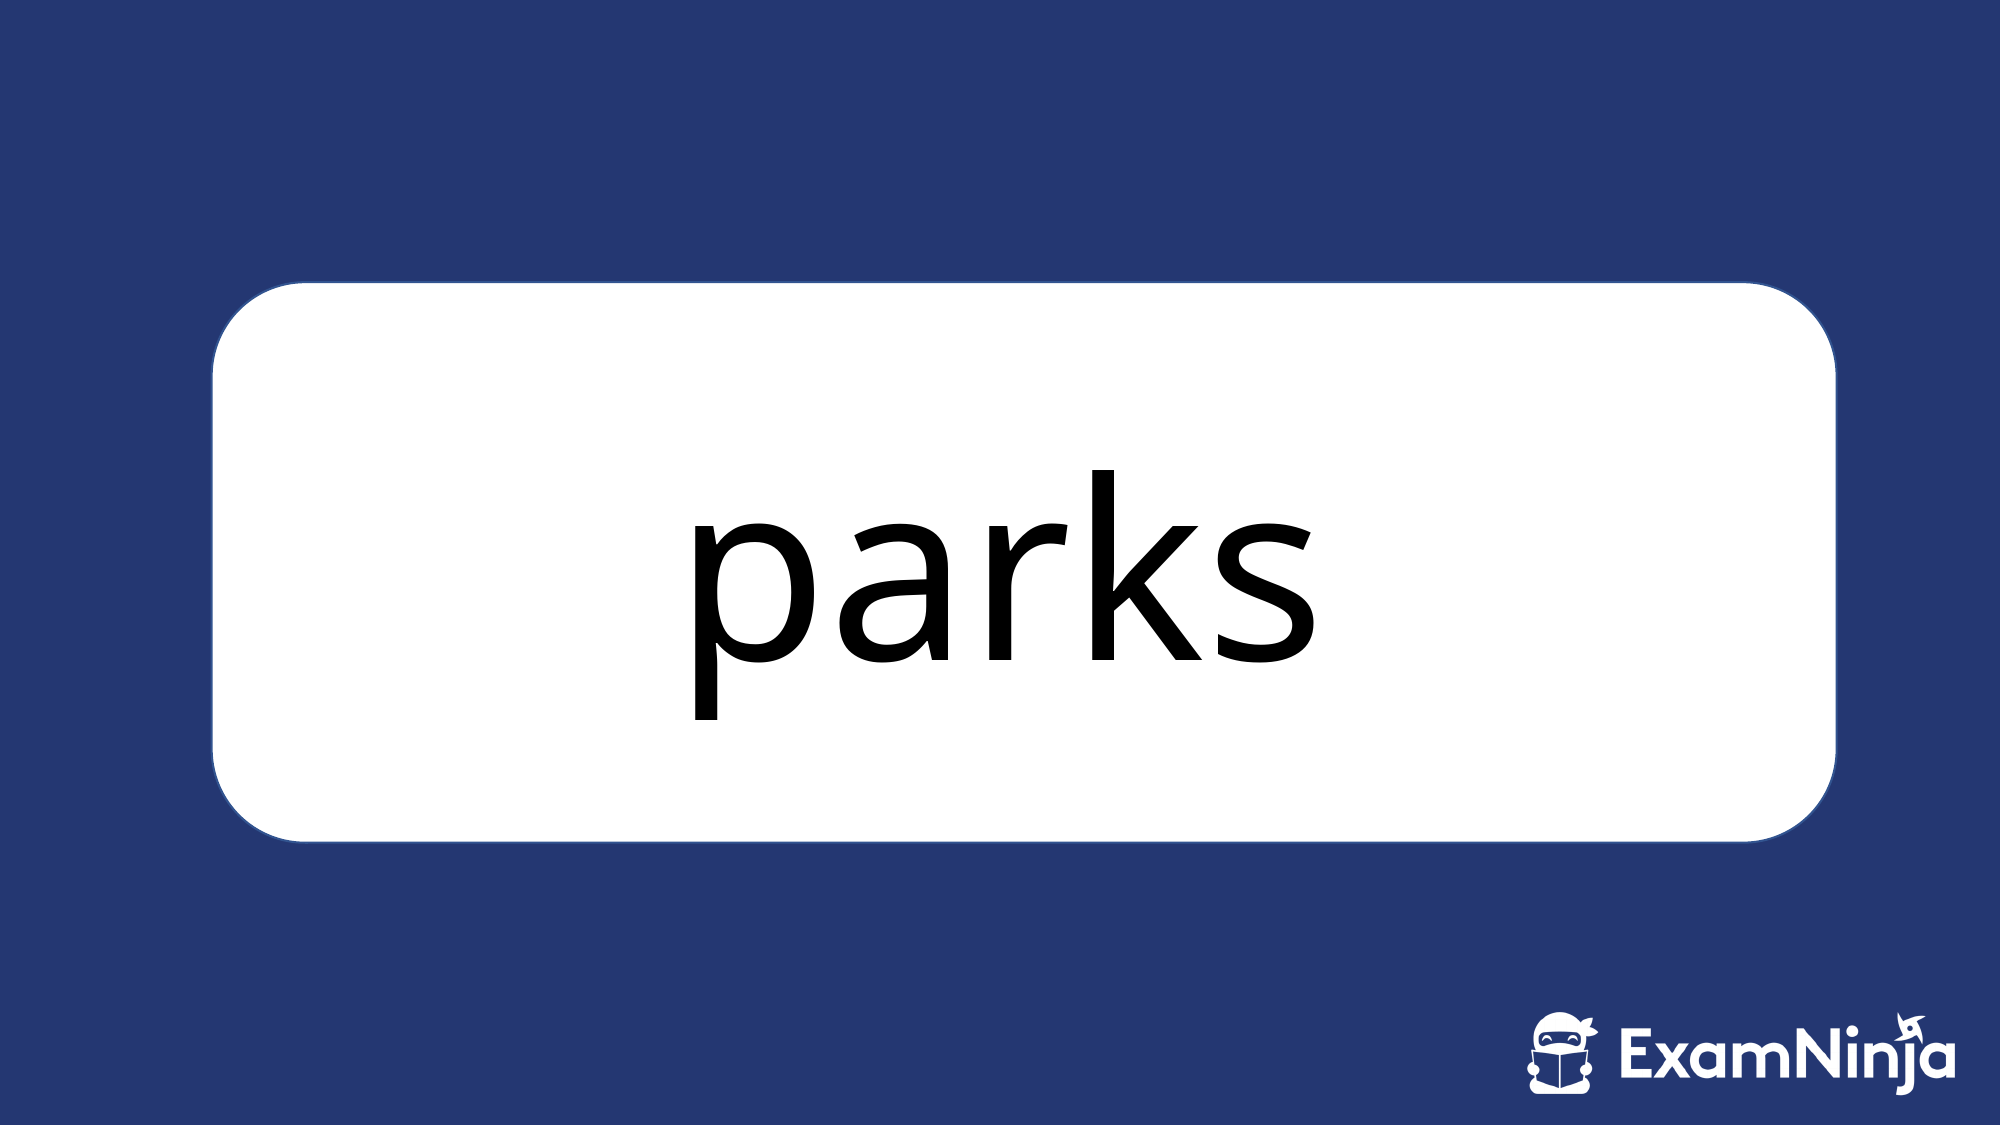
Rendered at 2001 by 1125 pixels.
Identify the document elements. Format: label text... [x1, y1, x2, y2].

text_box parks [143, 403, 1857, 719]
text_box [210, 719, 1838, 844]
picture [1501, 1003, 1979, 1102]
text_box [210, 281, 1838, 403]
